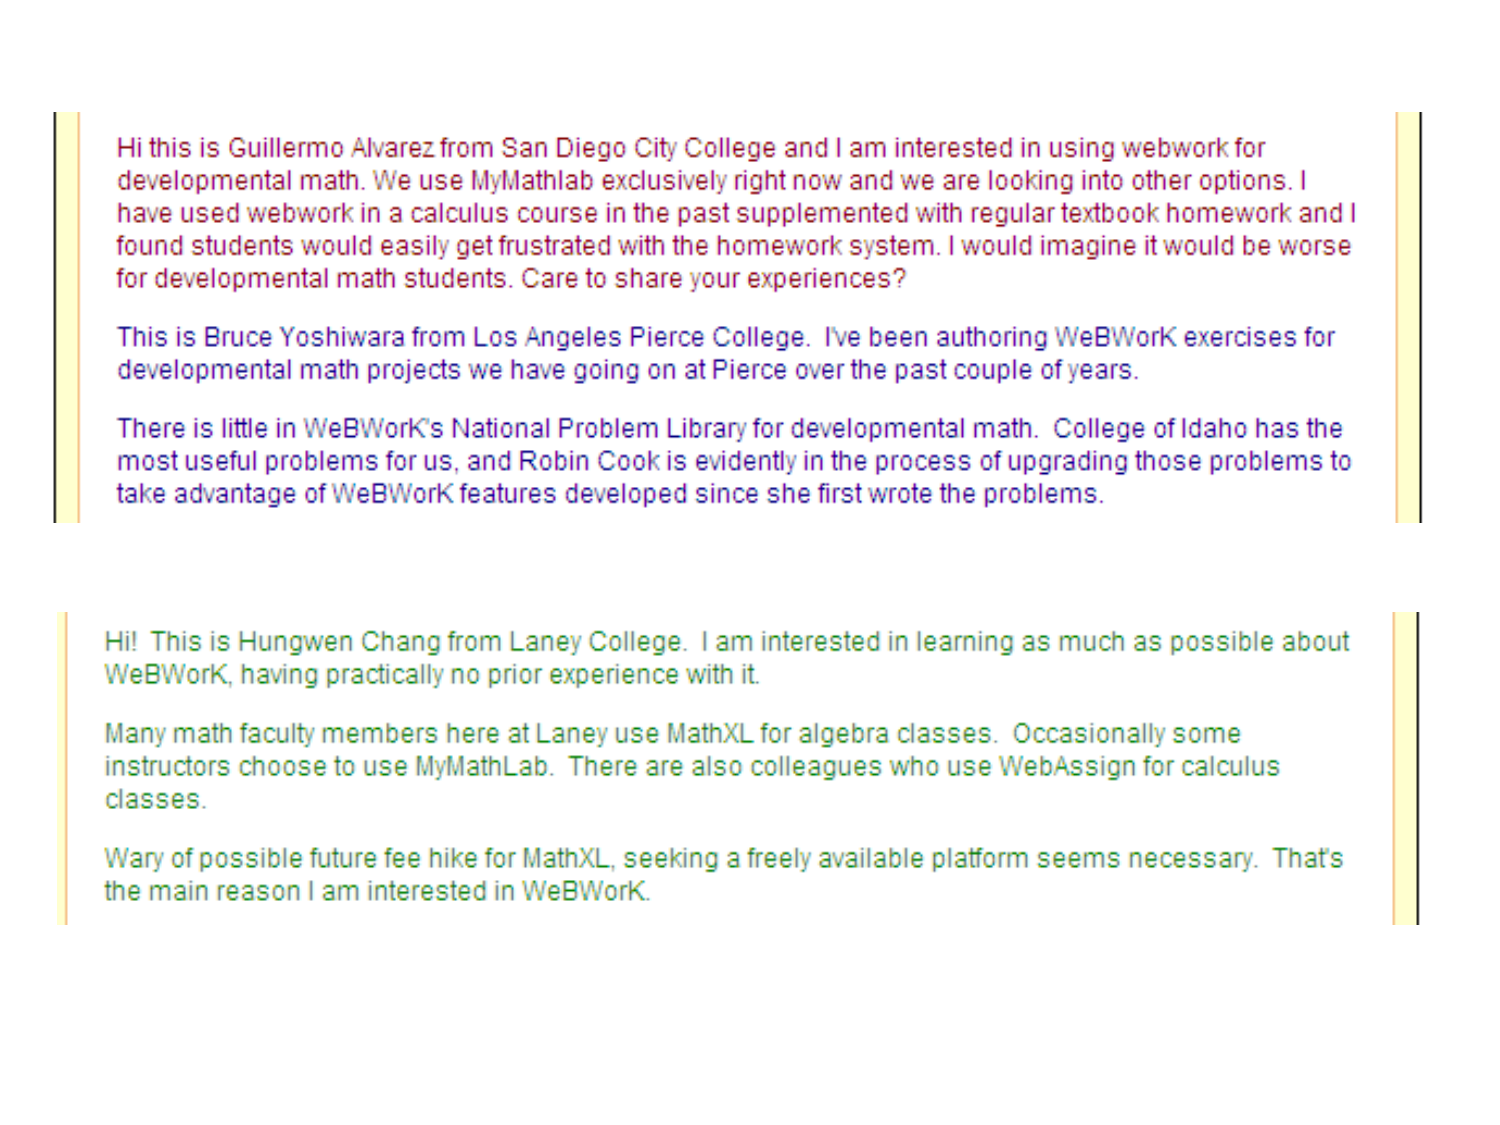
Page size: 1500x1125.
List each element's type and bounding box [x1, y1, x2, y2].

picture [49, 112, 1431, 523]
picture [57, 612, 1437, 926]
